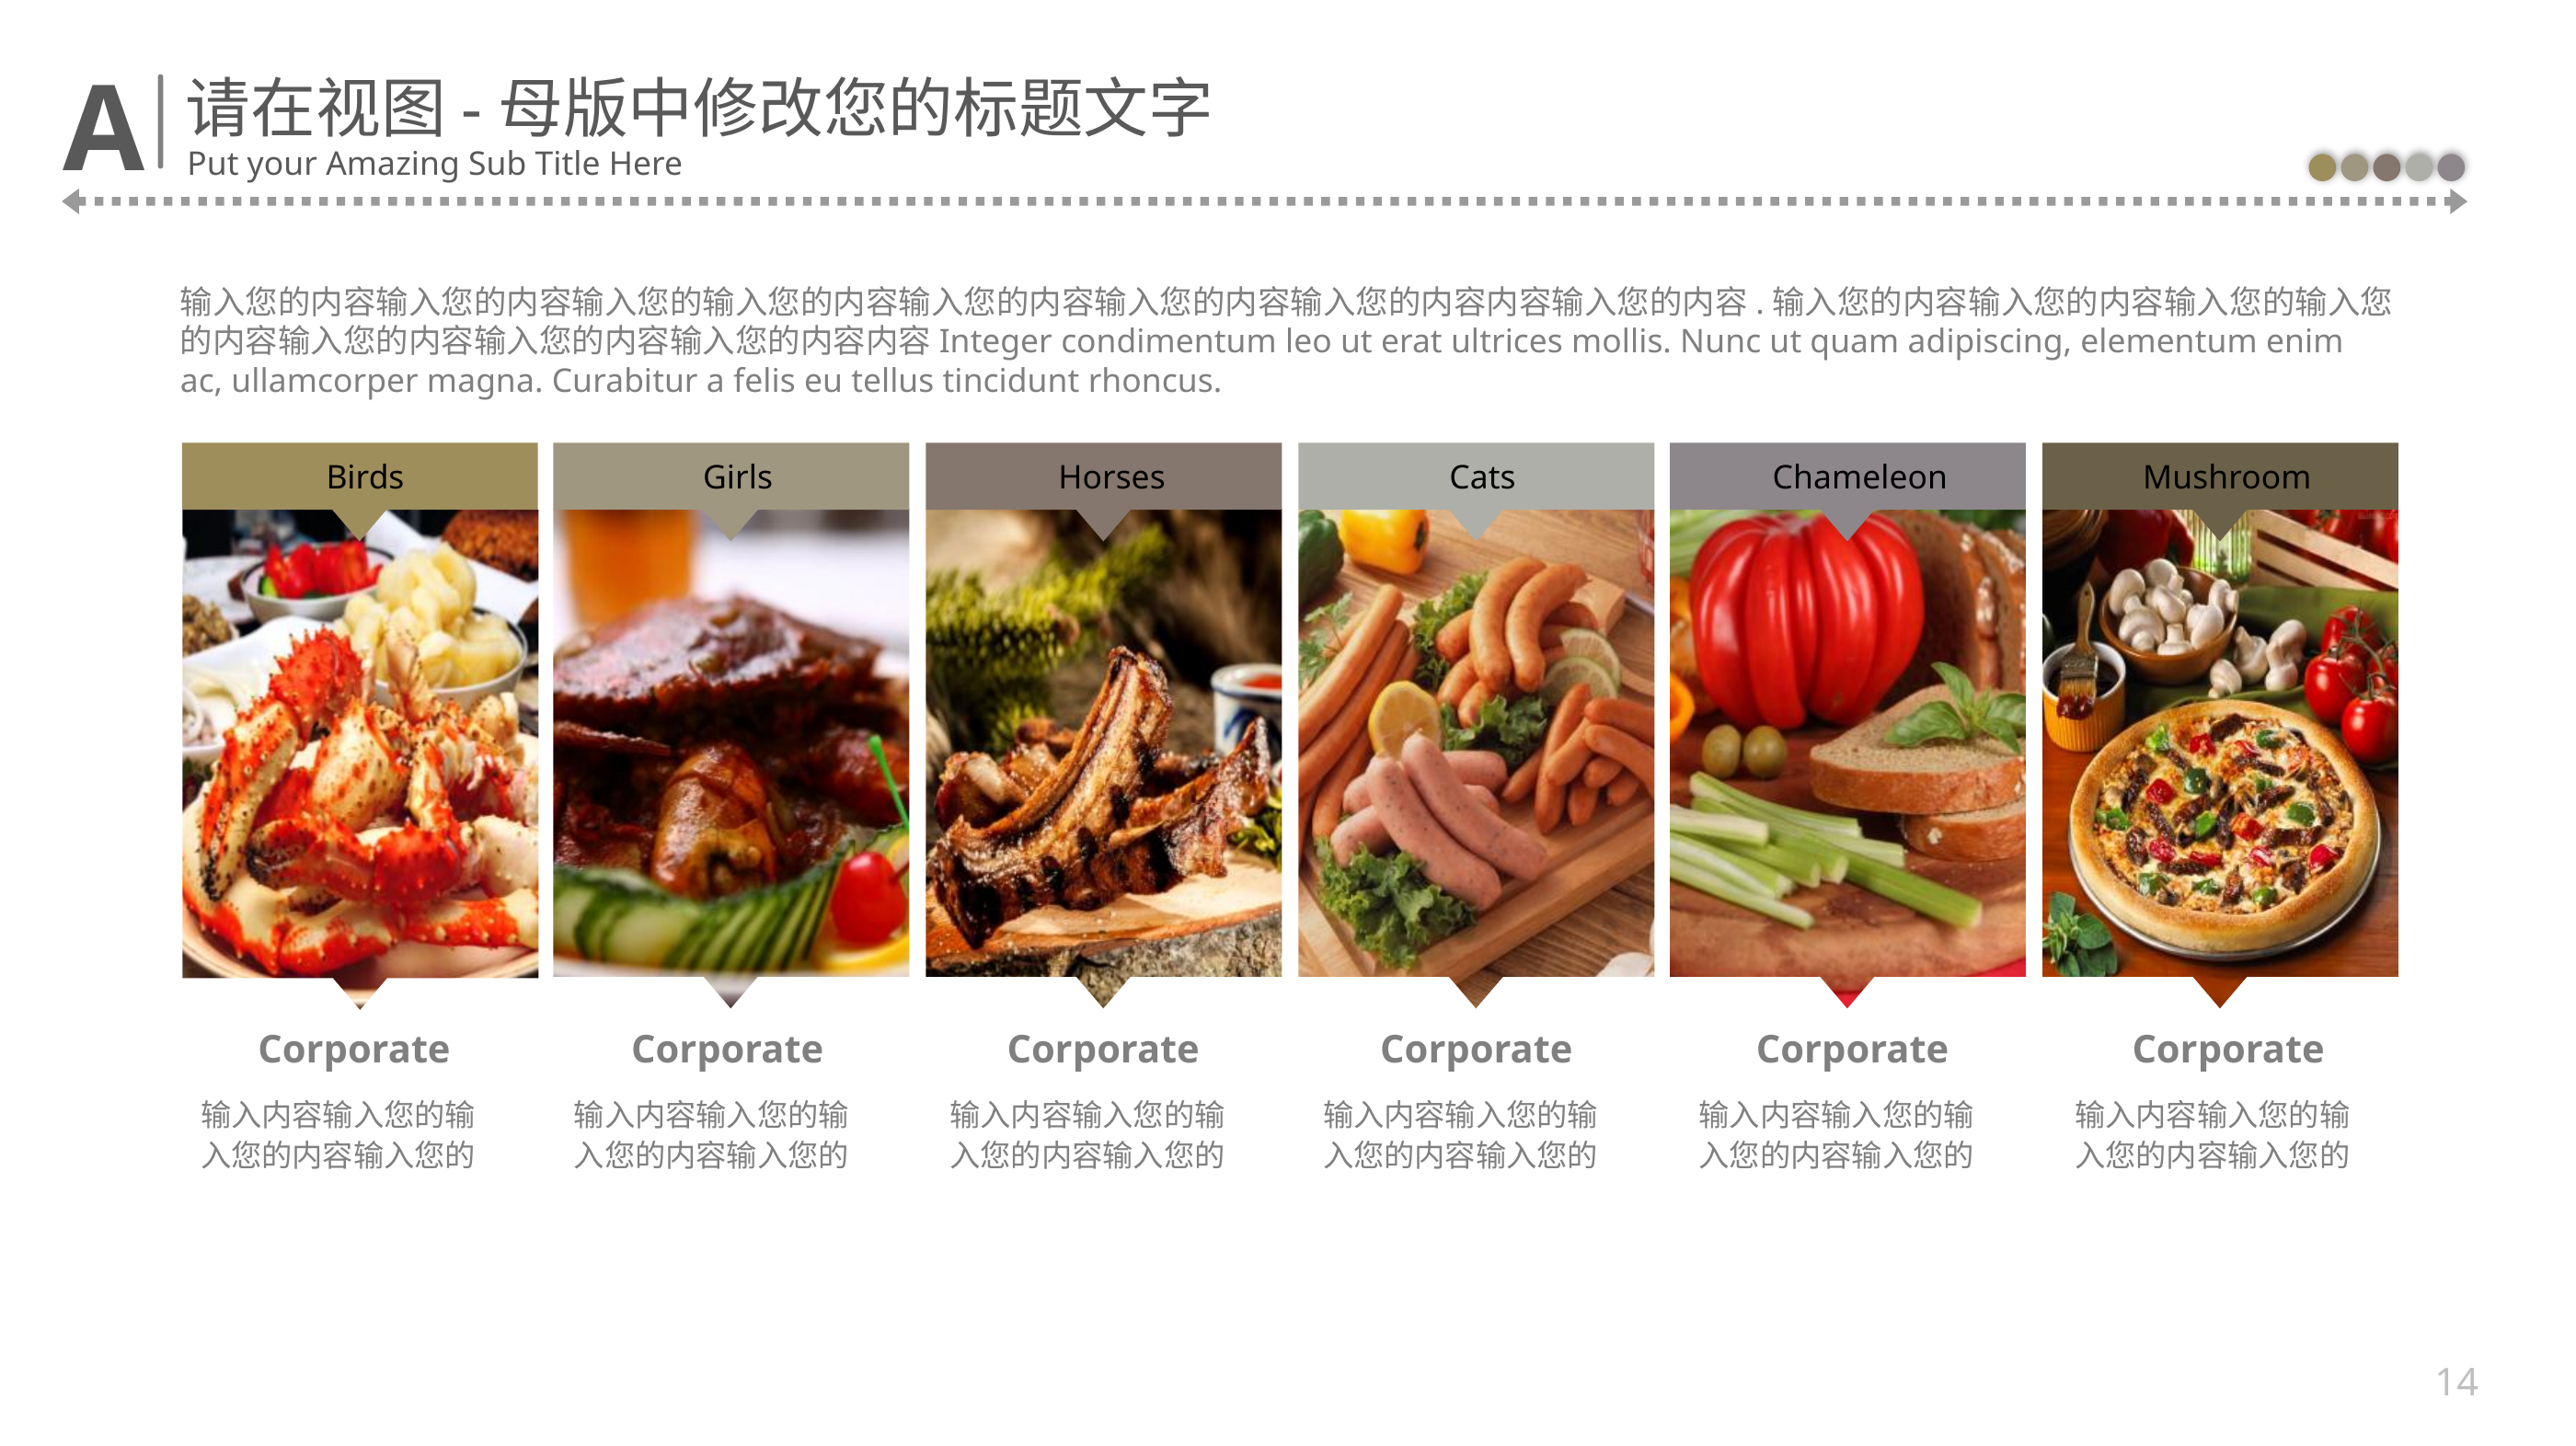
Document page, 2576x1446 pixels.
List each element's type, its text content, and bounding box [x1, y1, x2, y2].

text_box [926, 442, 1282, 542]
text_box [2026, 1010, 2384, 1192]
text_box [1298, 545, 1655, 1003]
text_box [152, 1010, 510, 1192]
text_box [2042, 546, 2398, 1003]
text_box 14 [2415, 1352, 2499, 1433]
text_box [901, 1010, 1259, 1192]
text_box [1650, 1010, 2008, 1192]
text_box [2041, 442, 2399, 542]
text_box [926, 545, 1282, 1003]
text_box 输入您的内容输入您的内容输入您的输入您的内容输入您的内容输入您的内容输入您的内容内容输入您的内容.输入您的内容输入您的内容输入您的输入您的内容输入您的内容输入您的内容输入您的内容内容Integer condimentum leo ut erat ultrices mollis. Nunc ut quam adipiscing, elementum enim ac, ullamcorper magna. Curabitur a felis eu tellus tincidunt rhoncus. [179, 281, 2395, 399]
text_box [525, 1010, 883, 1192]
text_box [1274, 1010, 1632, 1192]
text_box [181, 442, 538, 542]
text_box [1298, 442, 1655, 542]
text_box [182, 546, 539, 1003]
text_box [553, 545, 910, 1003]
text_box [1669, 442, 2027, 542]
text_box [1670, 546, 2026, 1003]
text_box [553, 442, 910, 542]
